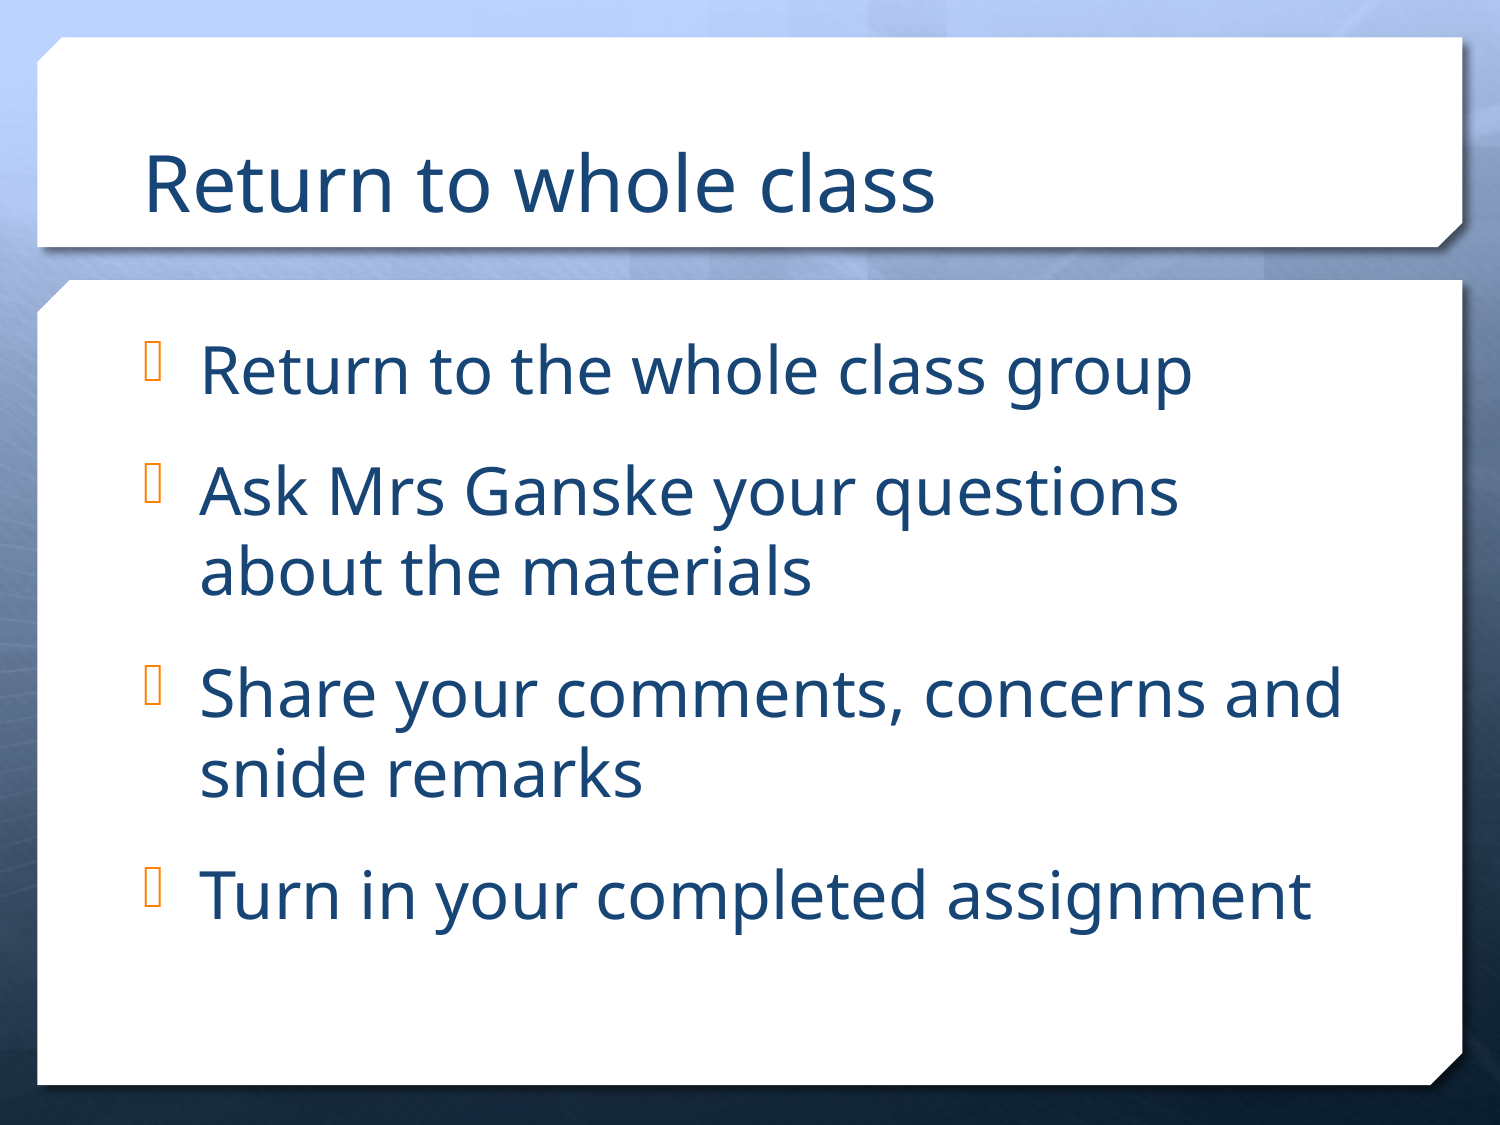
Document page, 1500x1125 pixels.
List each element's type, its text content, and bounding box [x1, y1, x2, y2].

title Return to whole class [127, 48, 1372, 236]
list Return to the whole class group Ask Mrs Ganske your questions about the materials Share your comments, concerns and snide remarks Turn in your completed assignment [127, 319, 1372, 978]
